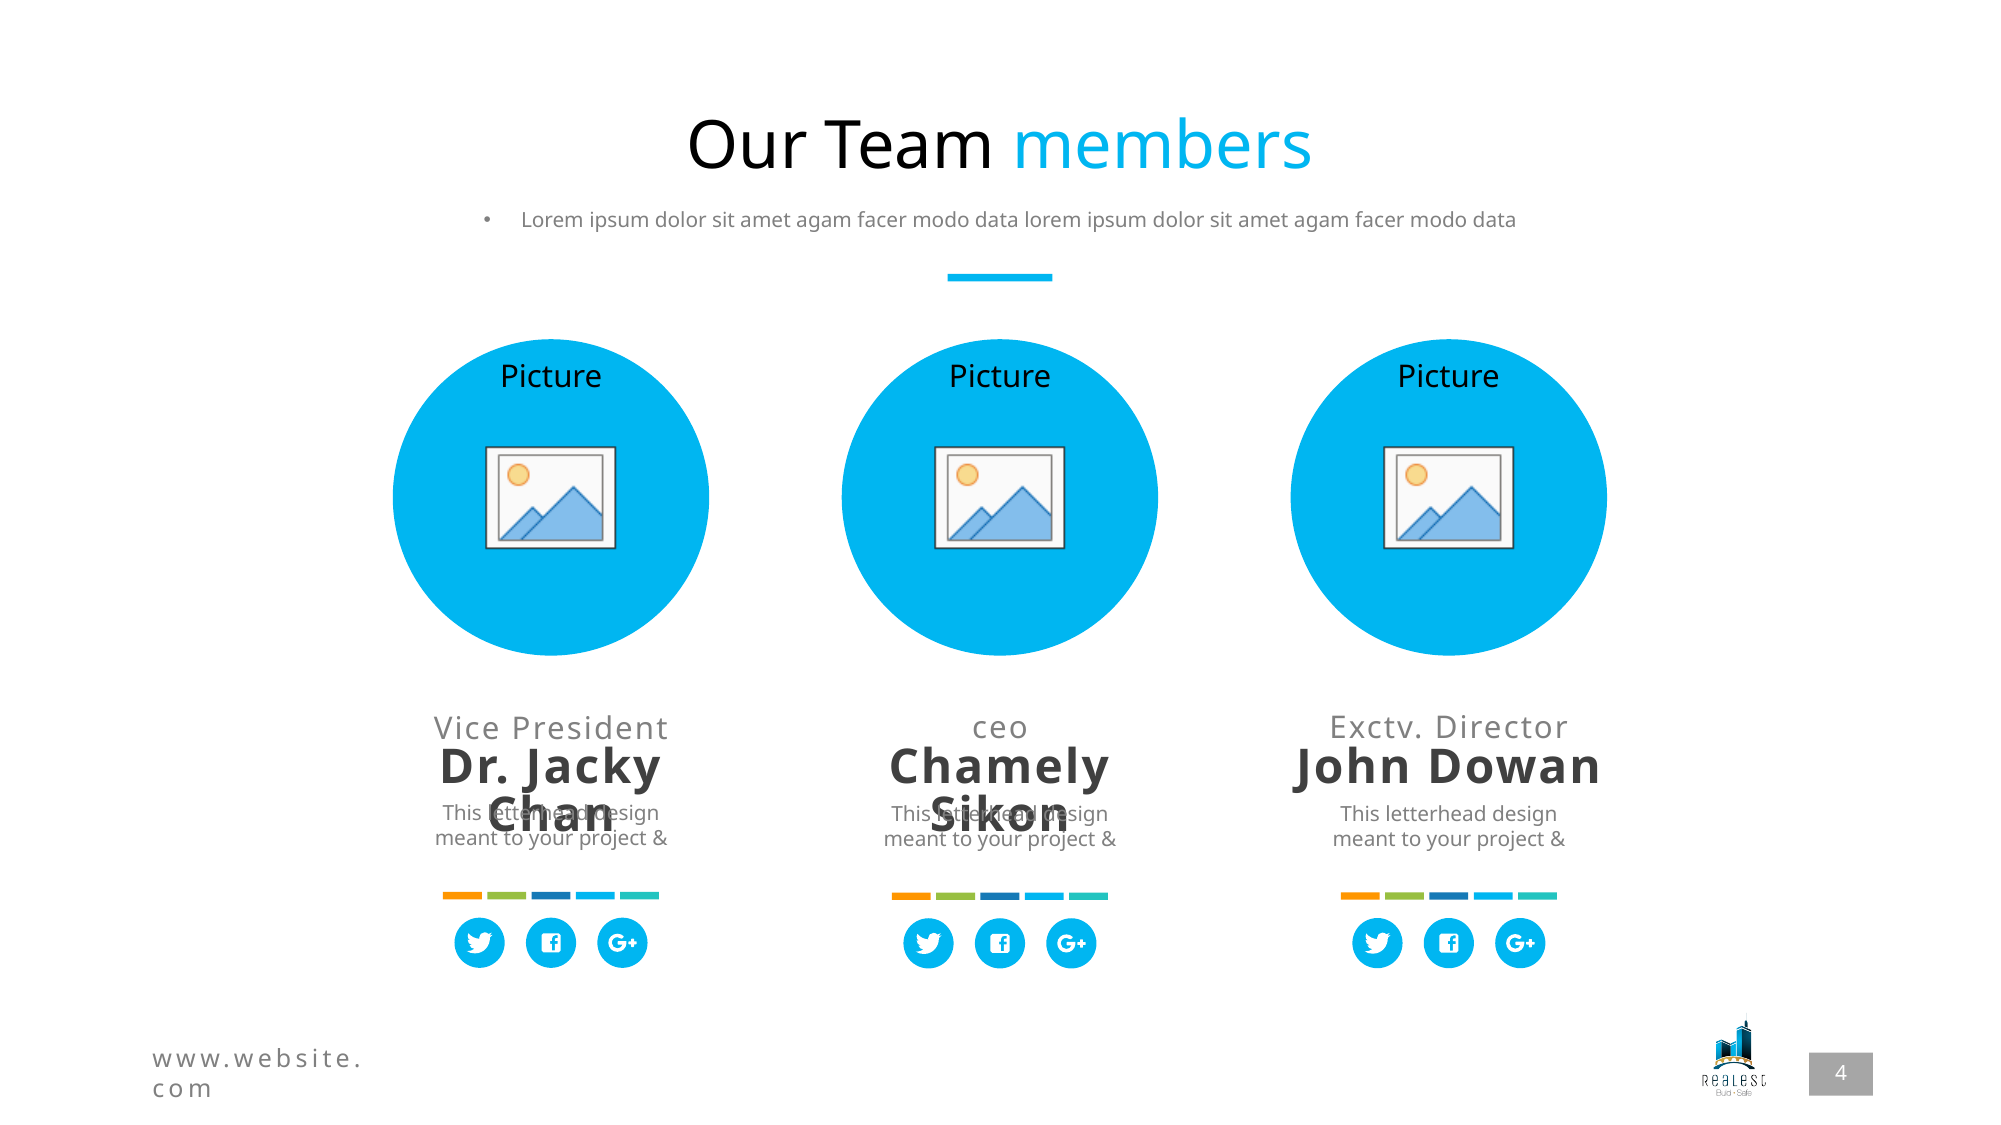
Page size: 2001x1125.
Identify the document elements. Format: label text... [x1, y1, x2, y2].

slide_number www.website.com [137, 1042, 391, 1103]
picture [850, 552, 944, 647]
list Lorem ipsum dolor sit amet agam facer modo data lorem ipsum dolor sit amet agam facer modo data [137, 202, 1863, 246]
picture [1056, 348, 1150, 443]
title Our Team members [137, 96, 1863, 198]
text_box [944, 338, 1055, 348]
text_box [1267, 689, 1630, 969]
text_box [947, 273, 1053, 282]
picture [402, 348, 495, 440]
text_box [701, 444, 711, 551]
slide_number 4 [1809, 1052, 1873, 1096]
text_box [391, 441, 402, 554]
picture [486, 447, 615, 548]
picture [402, 555, 495, 647]
picture [607, 348, 701, 443]
picture [1299, 552, 1393, 647]
picture [1505, 348, 1598, 441]
text_box [495, 338, 606, 348]
text_box [1393, 338, 1504, 348]
picture [935, 447, 1064, 548]
text_box [1598, 441, 1609, 554]
picture [850, 348, 944, 443]
picture [1299, 348, 1393, 442]
text_box [1289, 443, 1299, 552]
picture [607, 552, 701, 647]
text_box [1394, 647, 1504, 657]
picture [1505, 554, 1598, 647]
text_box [370, 690, 732, 968]
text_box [819, 689, 1181, 969]
text_box [840, 443, 850, 552]
text_box [496, 647, 606, 657]
picture [1056, 552, 1150, 647]
text_box [945, 647, 1055, 657]
text_box [1150, 444, 1160, 551]
picture [1384, 447, 1513, 548]
